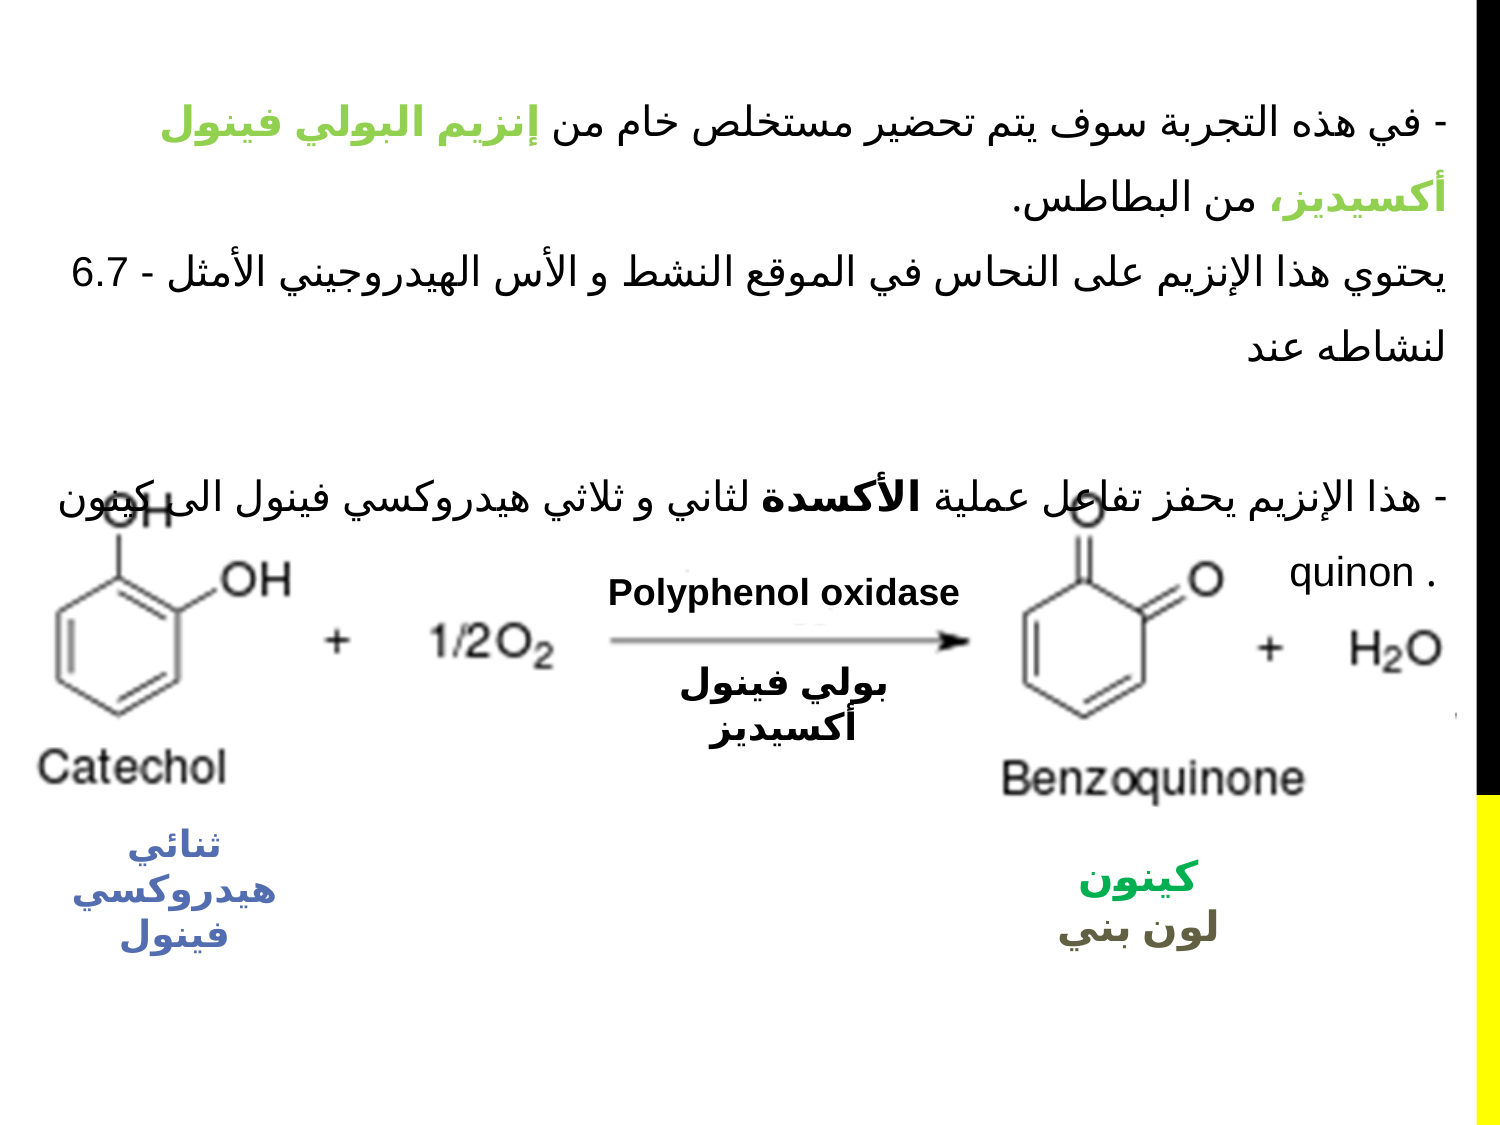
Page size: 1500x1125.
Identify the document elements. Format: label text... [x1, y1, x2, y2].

text_box - في هذه التجربة سوف يتم تحضير مستخلص خام من إنزيم البولي فينول أكسيديز، من البطاطس. 6.7 - يحتوي هذا الإنزيم على النحاس في الموقع النشط و الأس الهيدروجيني الأمثل لنشاطه عند - هذا الإنزيم يحفز تفاعل عملية الأكسدة لثاني و ثلاثي هيدروكسي فينول الى كينون . quinon [37, 62, 1463, 478]
text_box كينون لون بني [976, 842, 1301, 958]
picture [33, 482, 1463, 813]
text_box ثنائي هيدروكسي فينول [12, 812, 337, 963]
